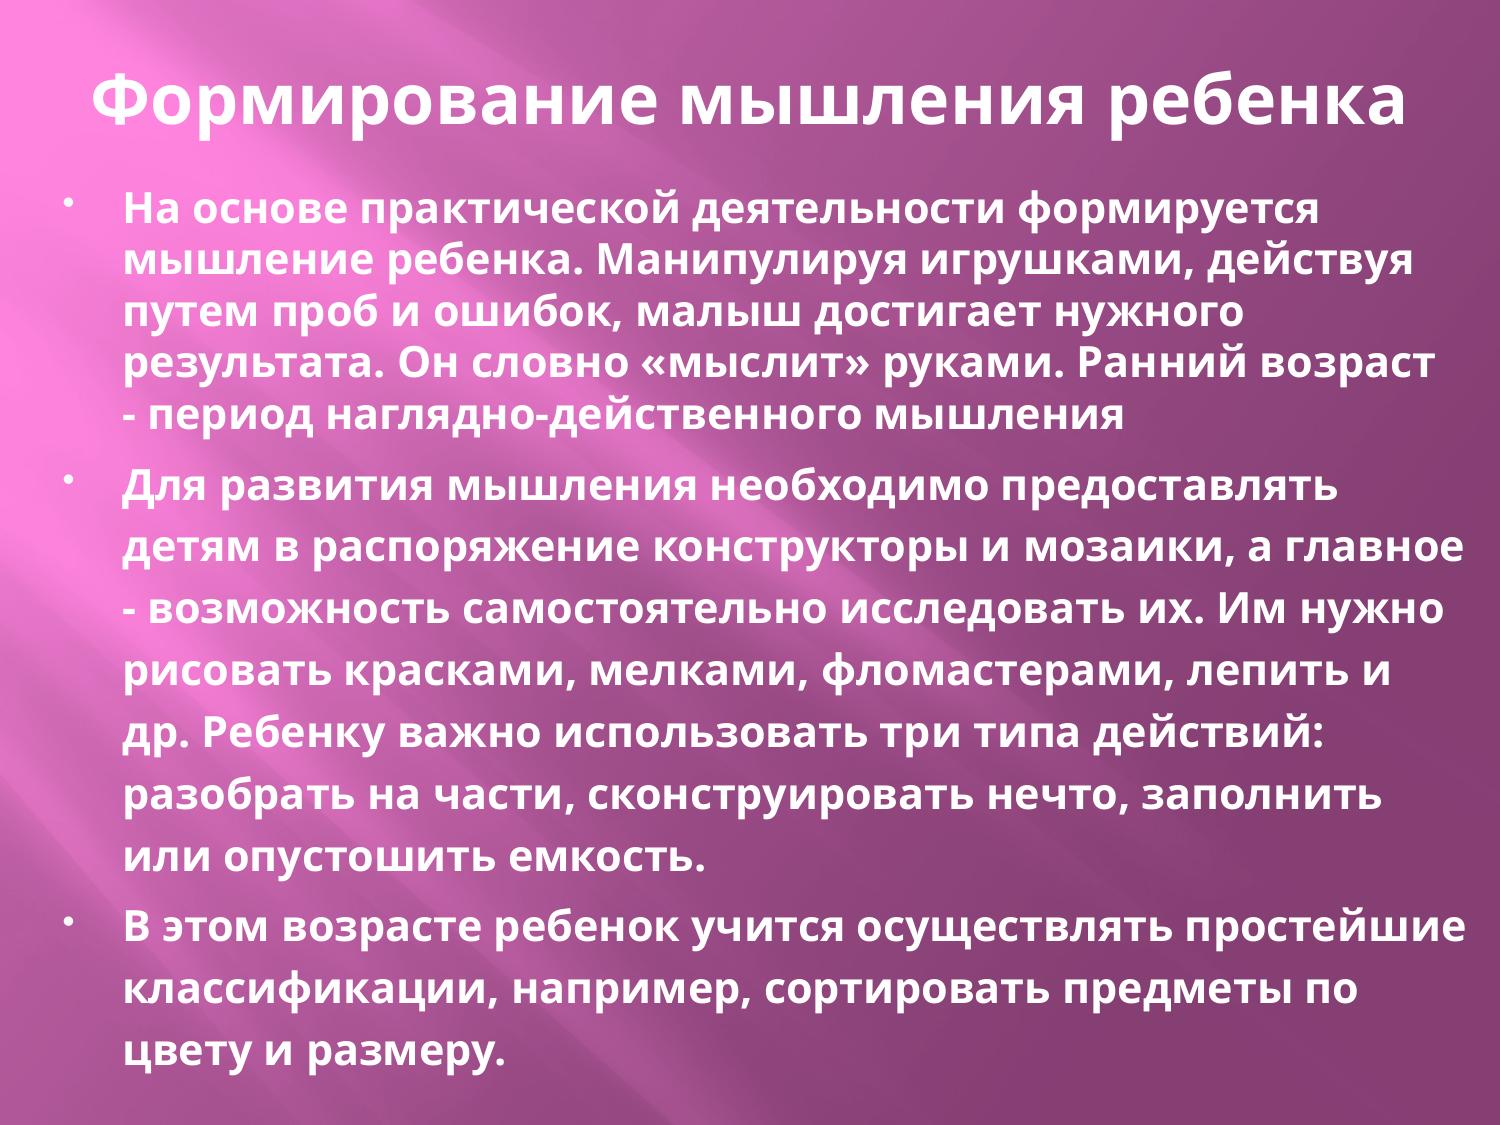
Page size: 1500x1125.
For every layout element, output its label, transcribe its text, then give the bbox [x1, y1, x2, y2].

title Формирование мышления ребенка [75, 45, 1425, 172]
list На основе практической деятельности формируется мышление ребенка. Манипулируя игрушками, действуя путем проб и ошибок, малыш достигает нужного результата. Он словно «мыслит» руками. Ранний возраст - период наглядно-действенного мышления Для развития мышления необходимо предоставлять детям в распоряжение конструкторы и мозаики, а главное - возможность самостоятельно исследовать их. Им нужно рисовать красками, мелками, фломастерами, лепить и др. Ребенку важно использовать три типа действий: разобрать на части, сконструировать нечто, заполнить или опустошить емкость. В этом возрасте ребенок учится осуществлять простейшие классификации, например, сортировать предметы по цвету и размеру. [29, 172, 1483, 1106]
